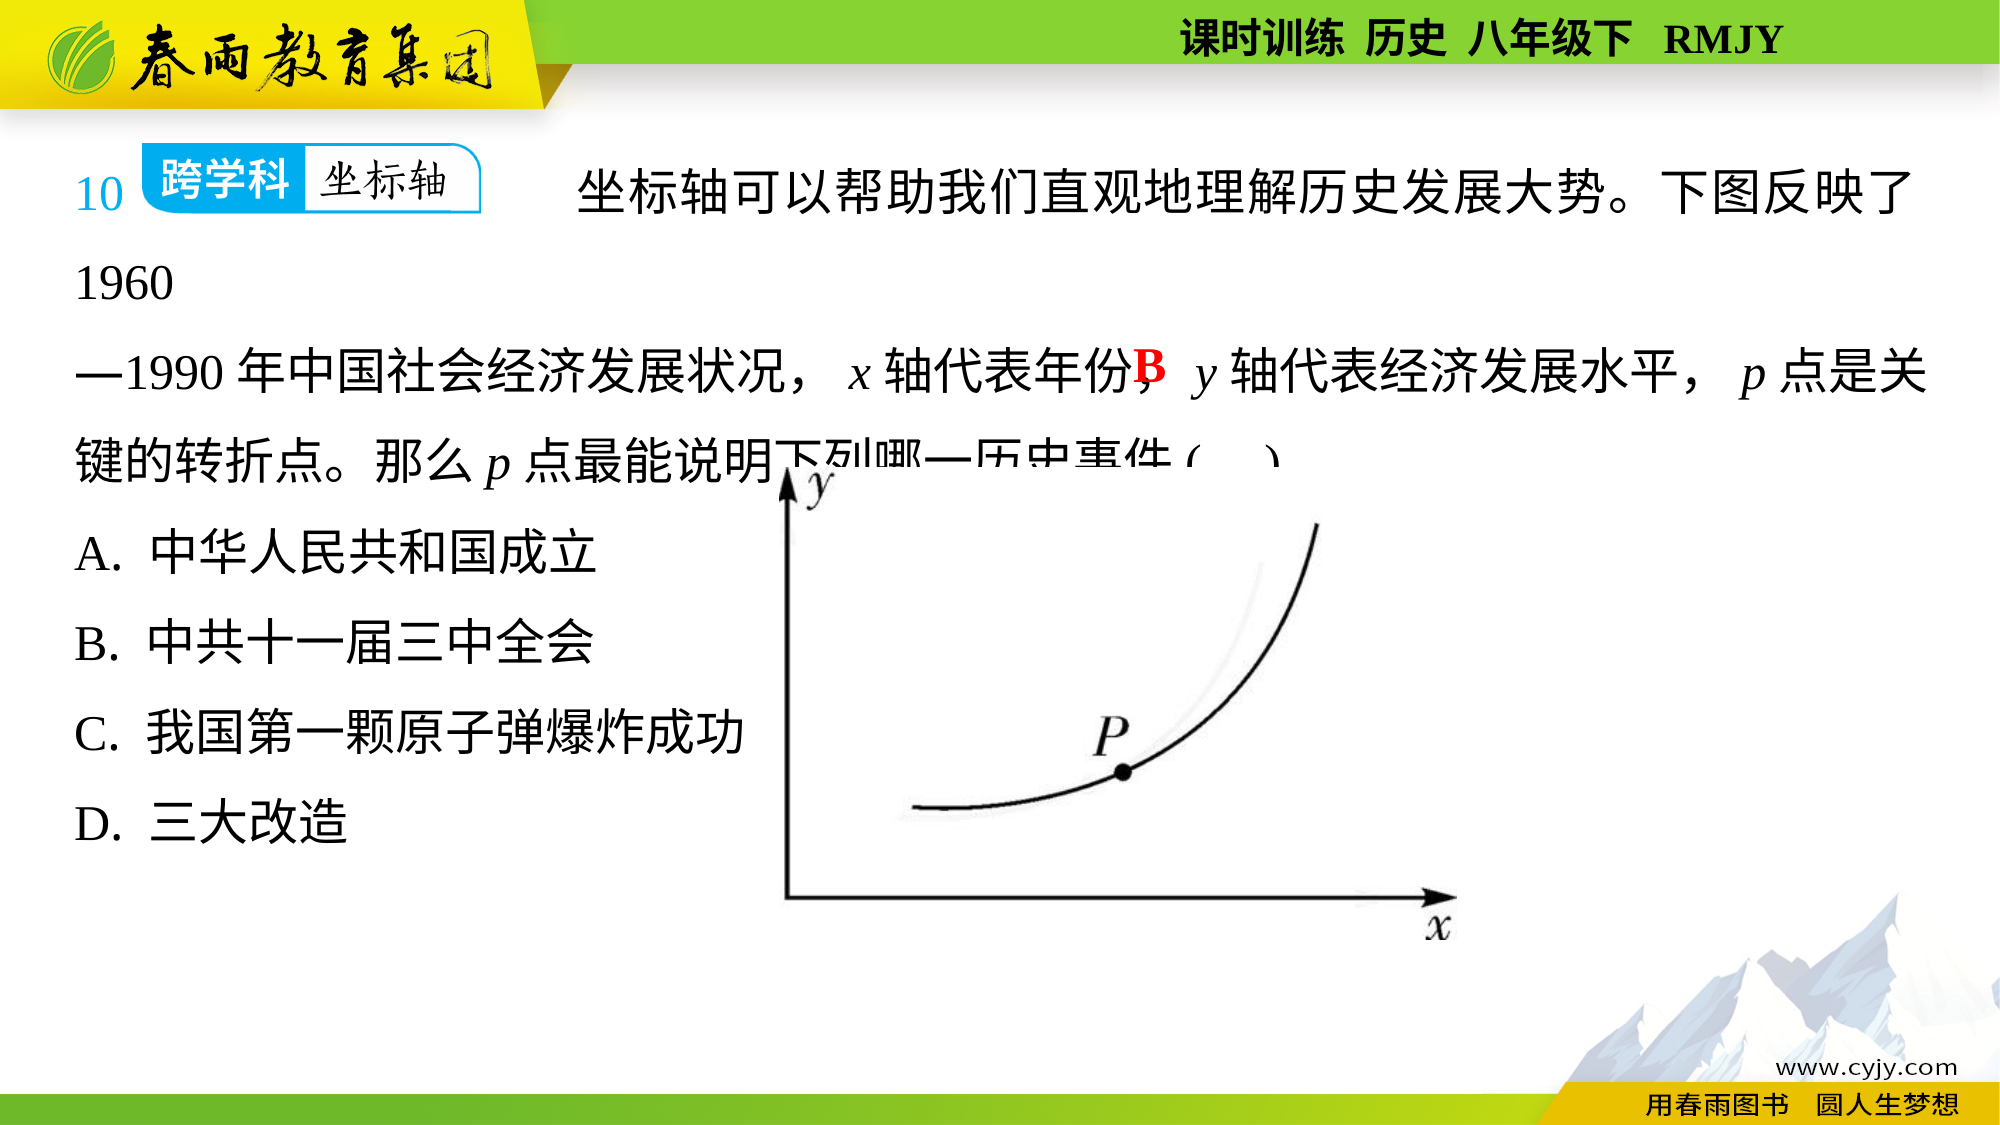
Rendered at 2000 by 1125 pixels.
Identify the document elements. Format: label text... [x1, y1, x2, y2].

text_box B [1118, 324, 1182, 400]
list 10 坐标轴可以帮助我们直观地理解历史发展大势。下图反映了1960 —1990年中国社会经济发展状况，x轴代表年份，y轴代表经济发展水平，p点是关键的转折点。那么p点最能说明下列哪一历史事件( ) A. 中华人民共和国成立 B. 中共十一届三中全会 C. 我国第一颗原子弹爆炸成功 D. 三大改造 [59, 122, 1944, 774]
picture [0, 0, 2000, 1125]
